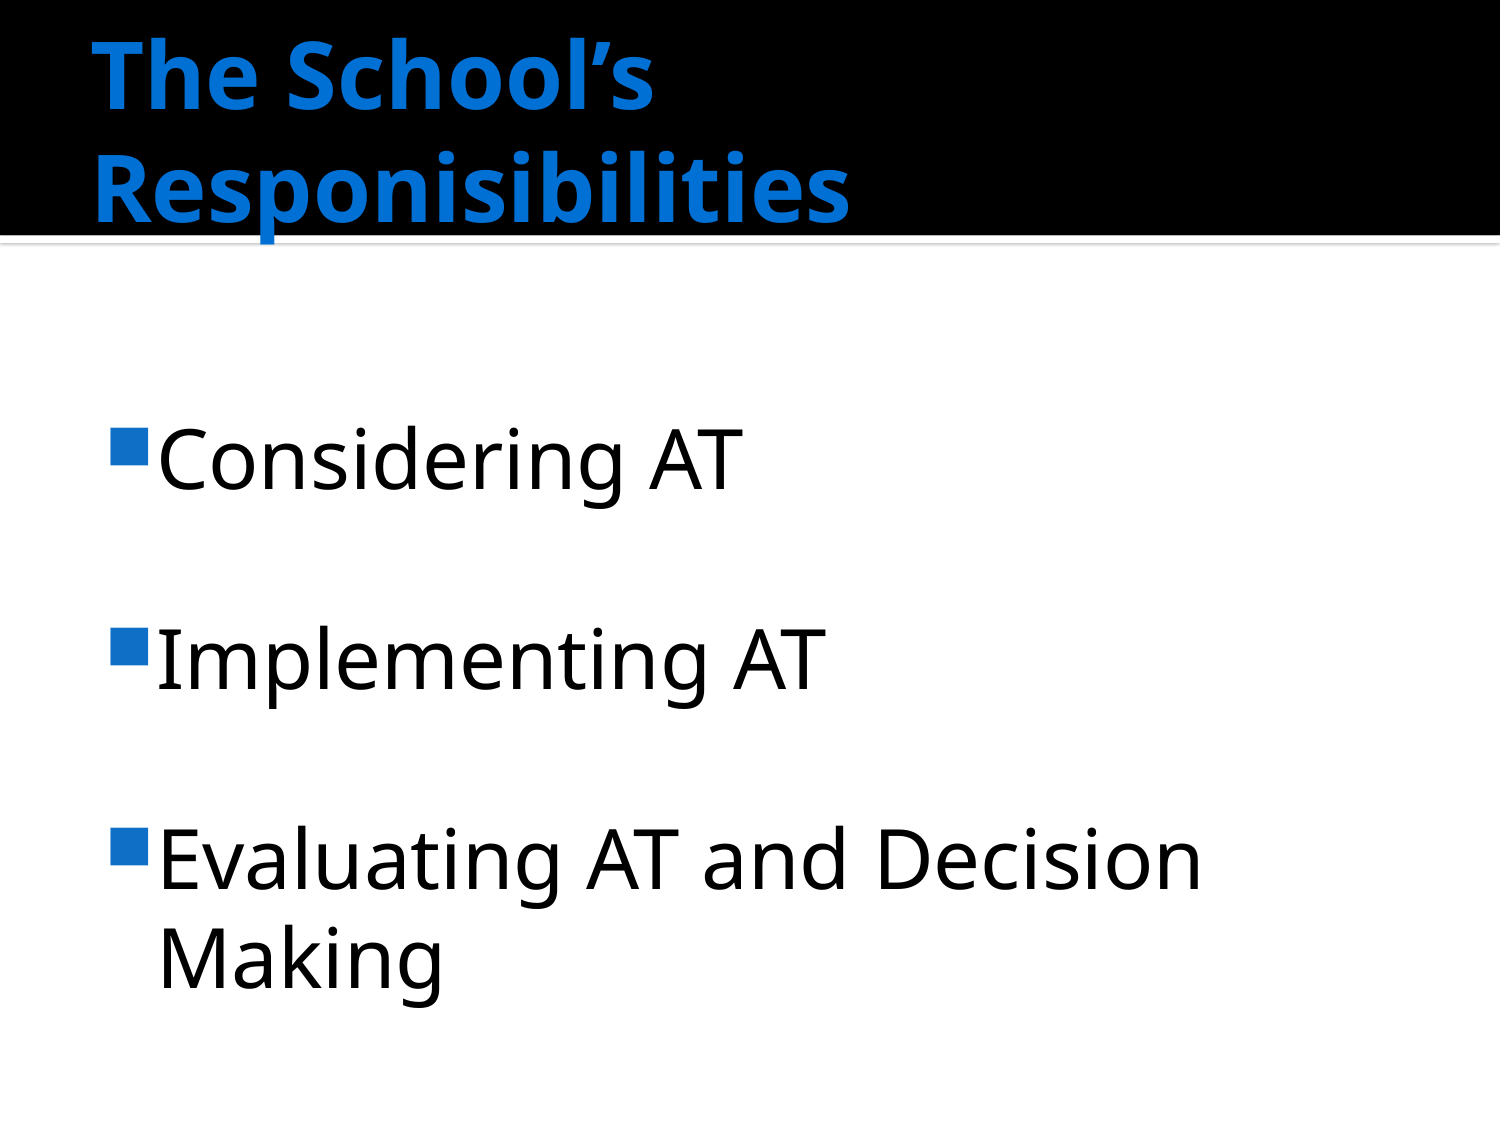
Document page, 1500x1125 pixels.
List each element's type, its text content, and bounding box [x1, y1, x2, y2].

title The School’s Responisibilities [75, 25, 1425, 231]
list Considering AT Implementing AT Evaluating AT and Decision Making [75, 291, 1425, 1050]
